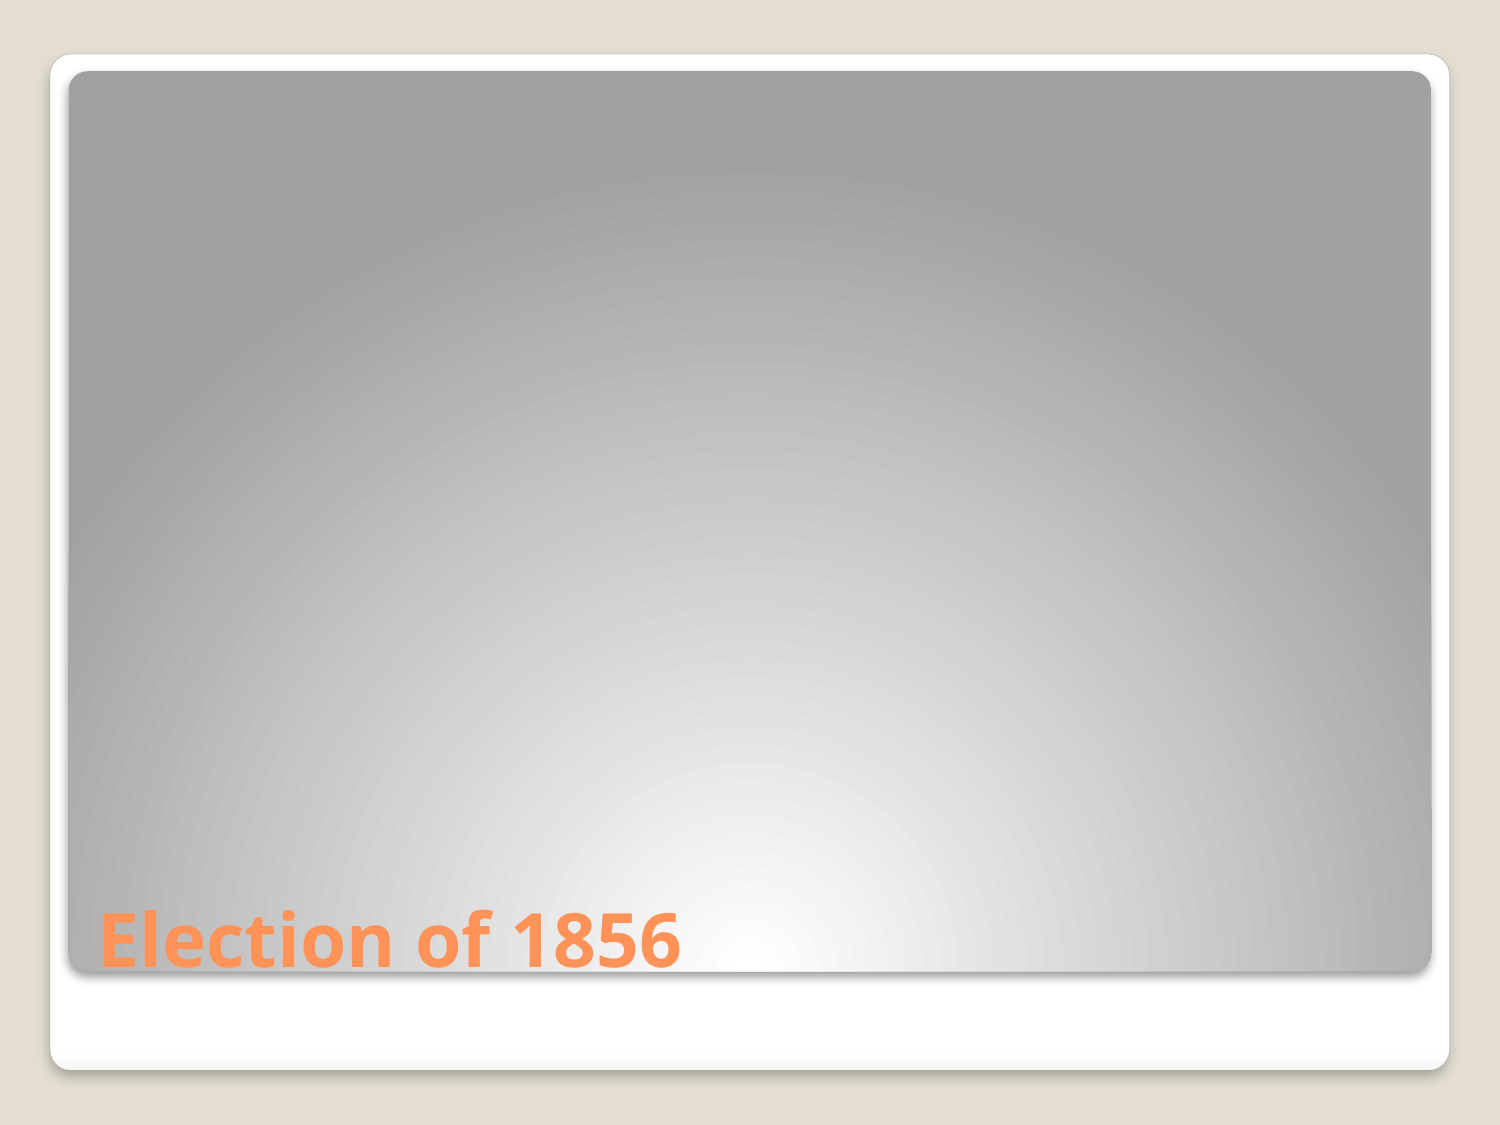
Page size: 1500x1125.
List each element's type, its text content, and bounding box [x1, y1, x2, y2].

title Election of 1856 [82, 817, 1425, 990]
